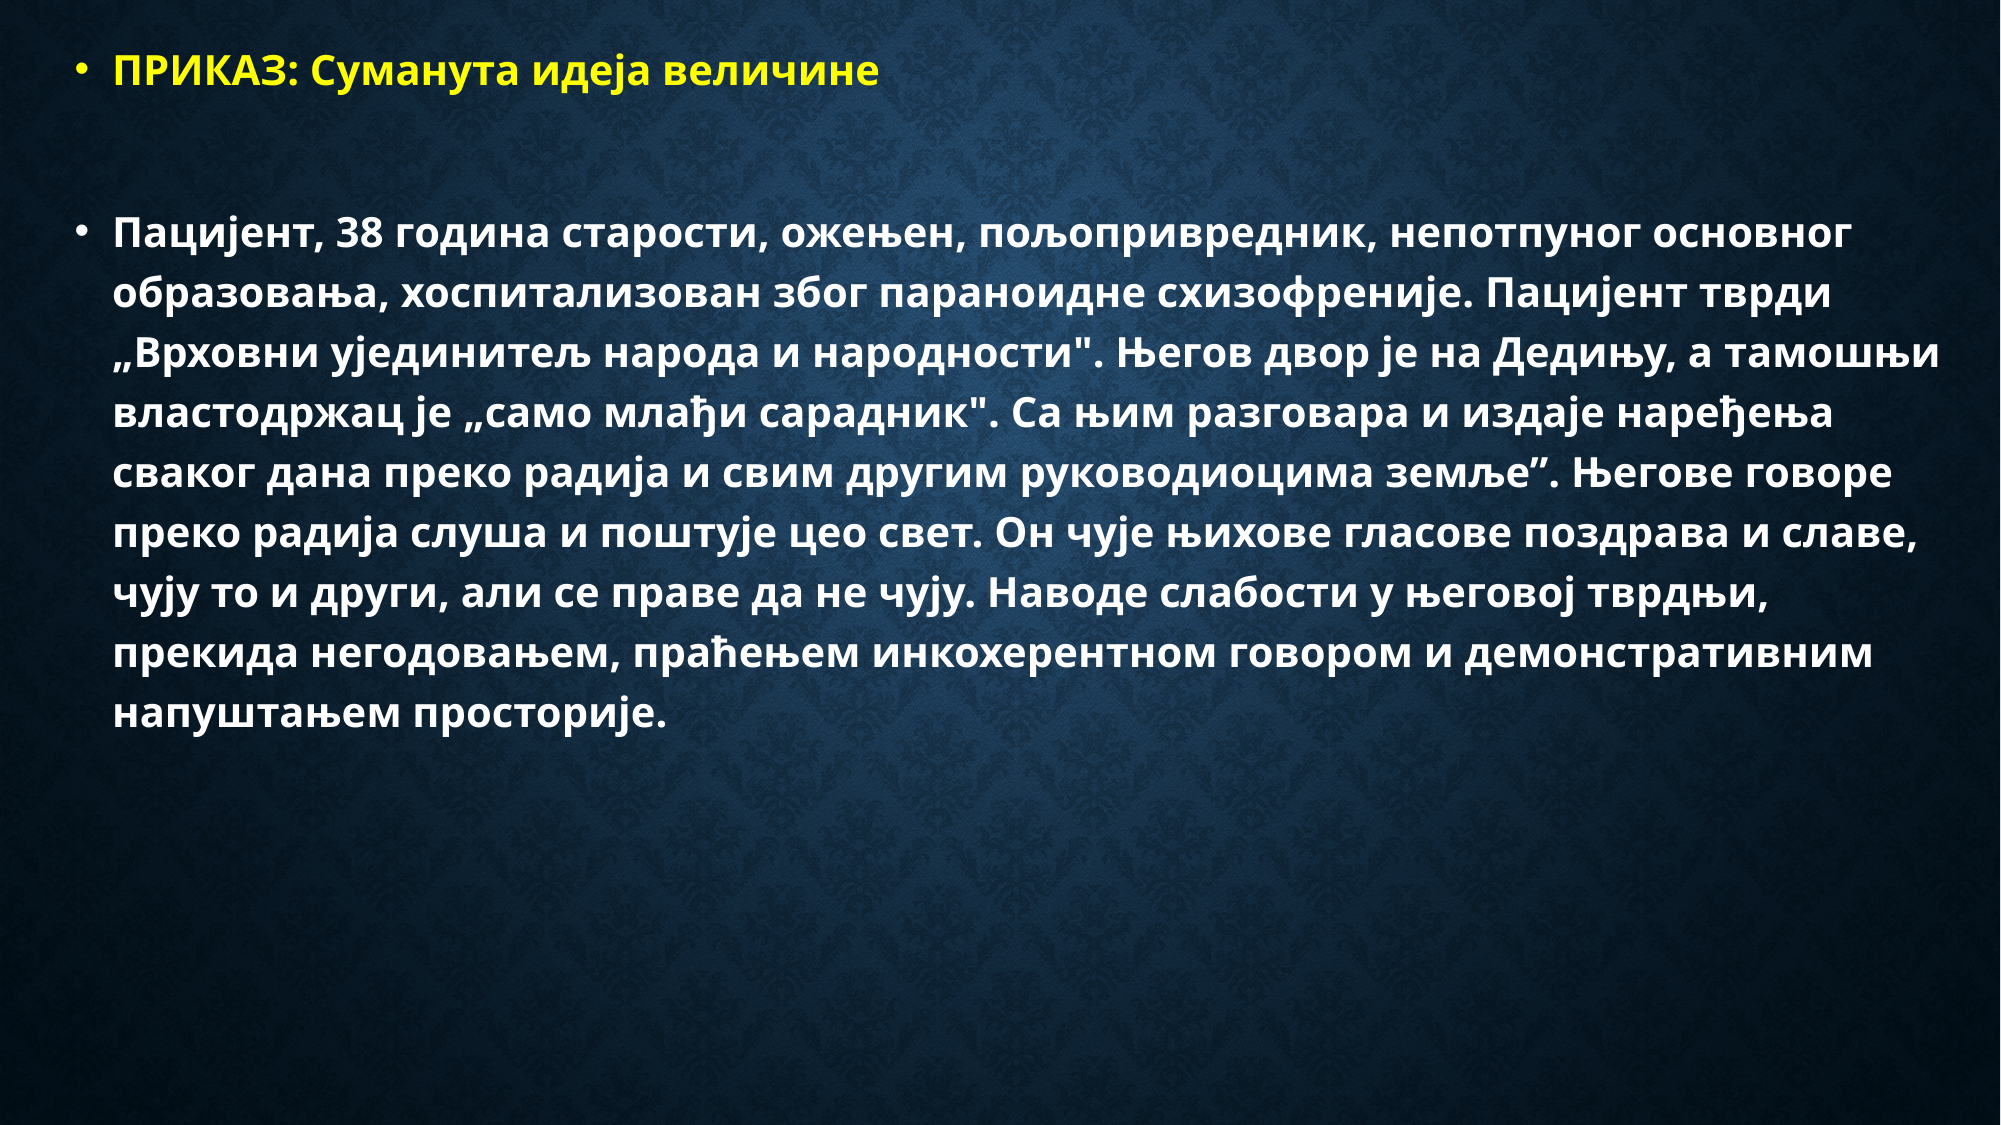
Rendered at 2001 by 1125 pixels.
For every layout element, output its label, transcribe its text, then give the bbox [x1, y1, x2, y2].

list ПРИКАЗ: Суманута идеја величине Пацијент, 38 година старости, ожењен, пољопривредник, непотпуног основног образовања, хоспитализован због параноидне схизофреније. Пацијент тврди „Врховни ујединитељ народа и народности". Његов двор је на Дедињу, а тамошњи властодржац је „само млађи сарадник". Са њим разговара и издаје наређења сваког дана преко радија и свим другим руководиоцима земље”. Његове говоре преко радија слуша и поштује цео свет. Он чује њихове гласове поздрава и славе, чују то и други, али се праве да не чују. Наводе слабости у његовој тврдњи, прекида негодовањем, праћењем инкохерентном говором и демонстративним напуштањем просторије. [59, 26, 1970, 1093]
